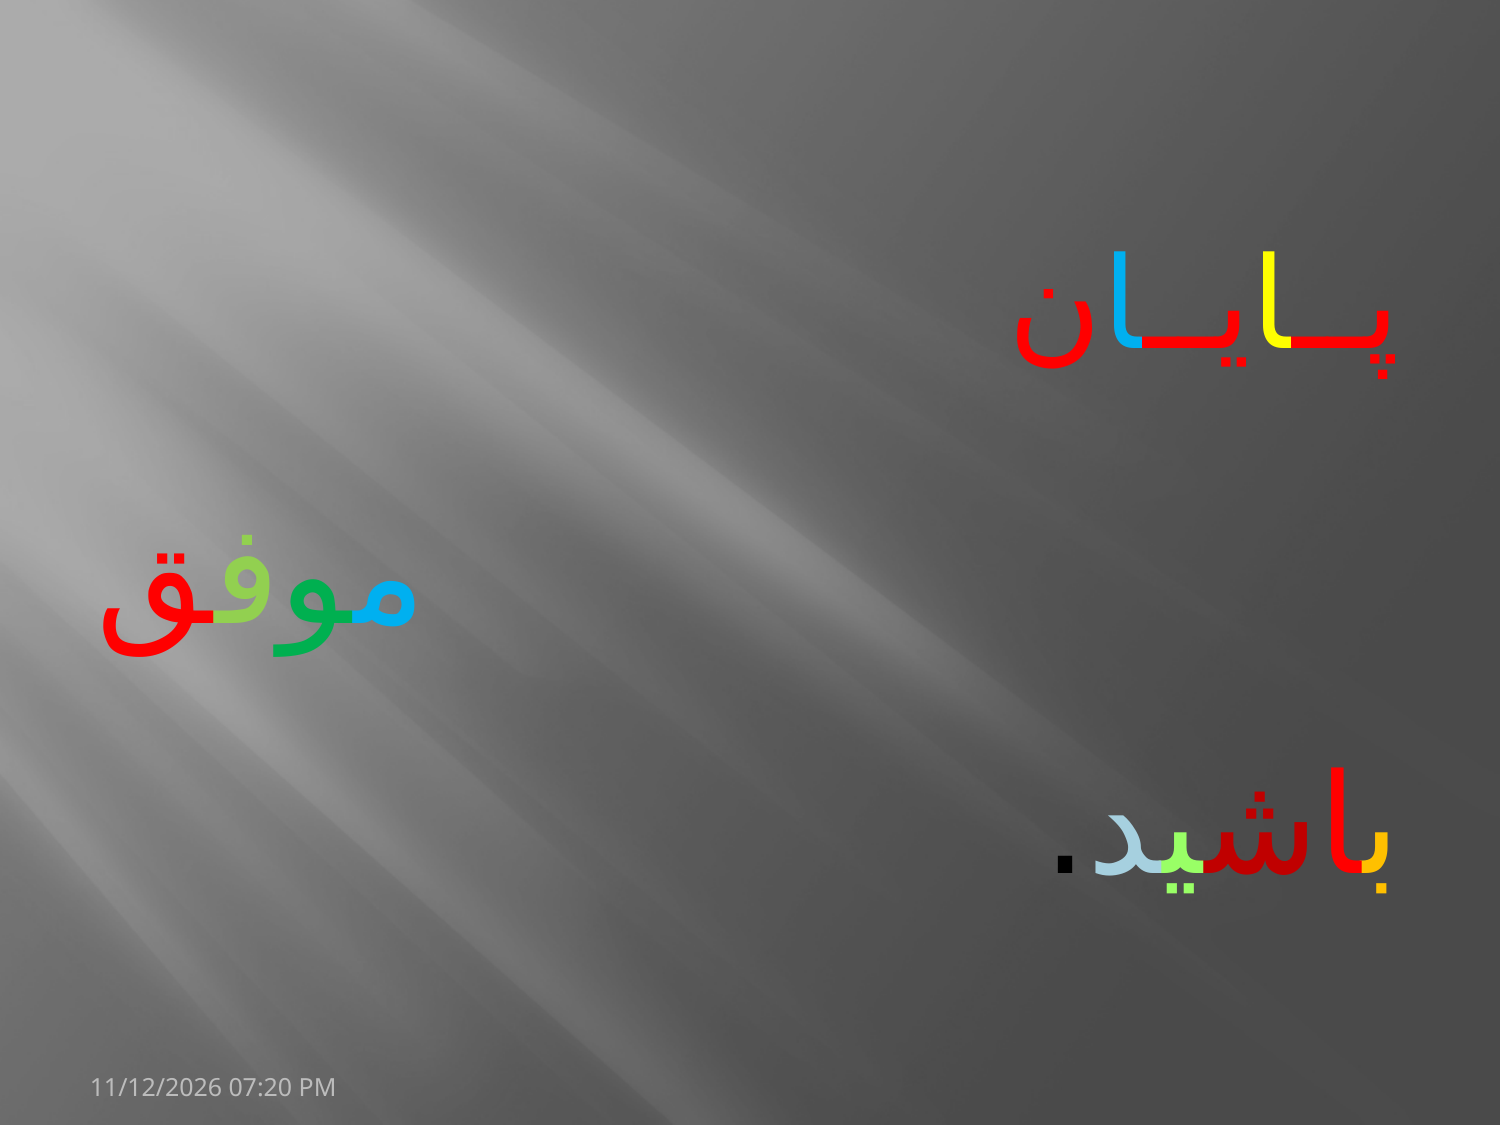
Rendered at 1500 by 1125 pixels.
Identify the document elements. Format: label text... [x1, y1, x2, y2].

slide_number 18/دسامبر/29 [75, 1052, 425, 1113]
list پــایــان موفق باشید. [64, 137, 1415, 910]
